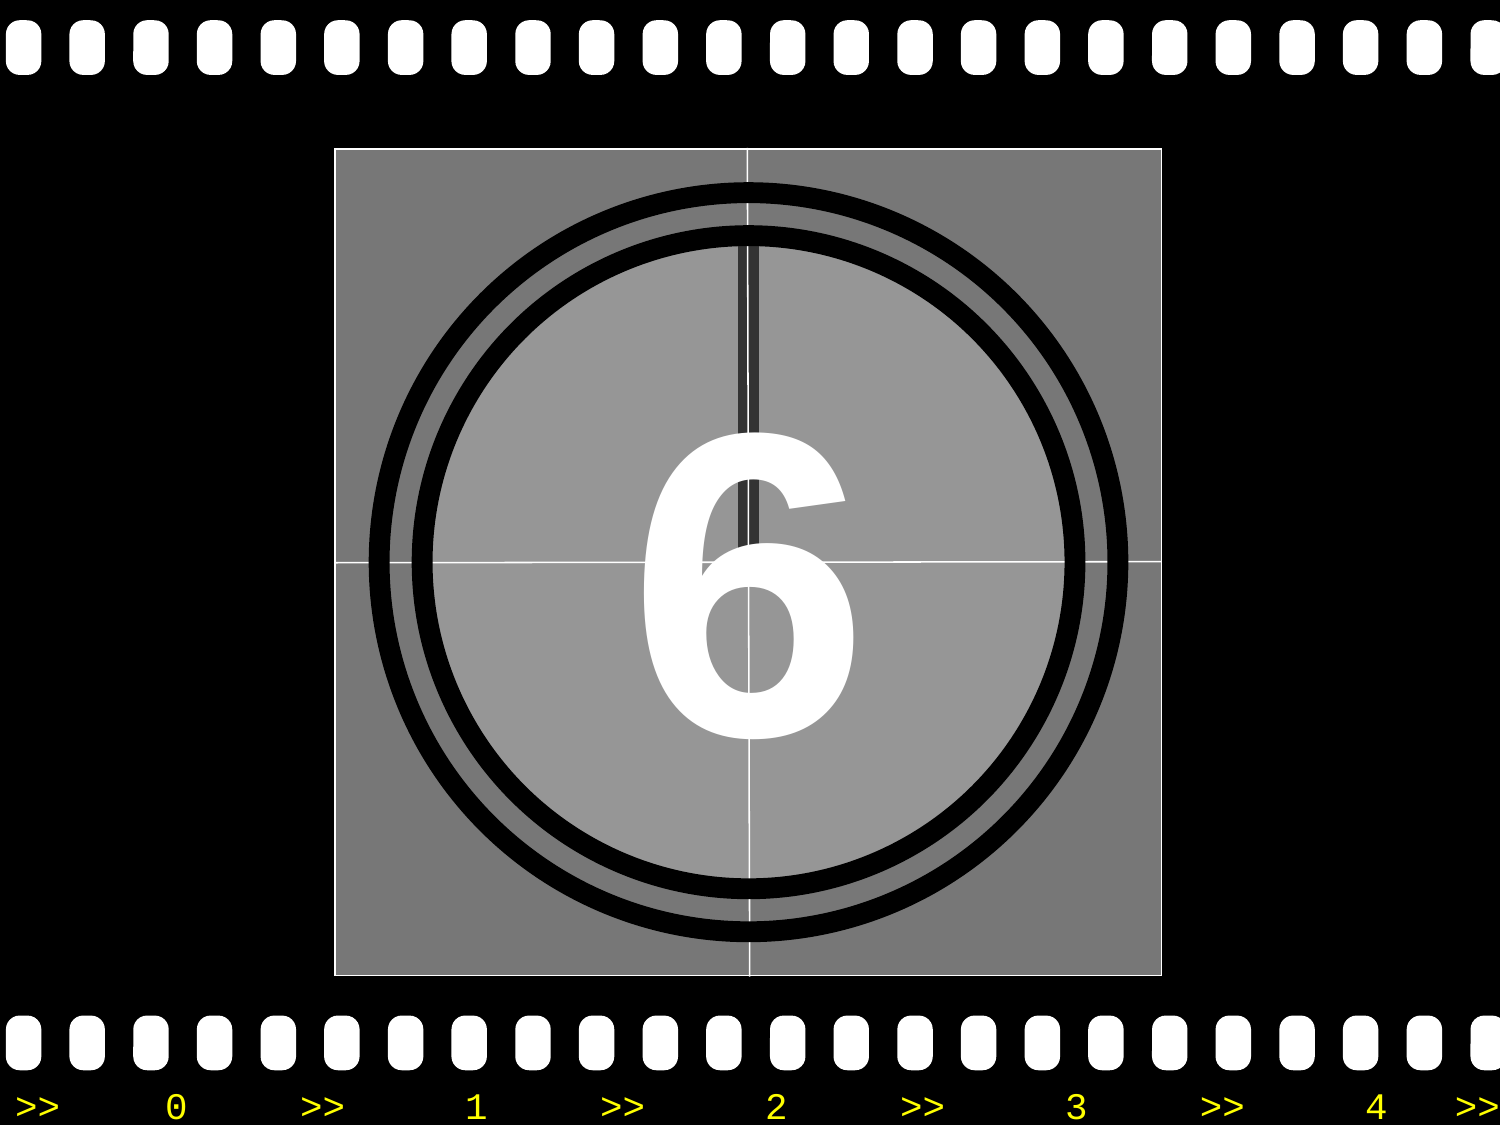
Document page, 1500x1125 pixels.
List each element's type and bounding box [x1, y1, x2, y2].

text_box [424, 235, 1073, 889]
text_box [335, 148, 747, 562]
text_box [578, 192, 919, 234]
text_box [335, 563, 749, 976]
text_box [1077, 393, 1118, 732]
text_box [750, 562, 1162, 976]
text_box [594, 898, 903, 932]
text_box [748, 148, 1162, 561]
text_box [379, 395, 419, 730]
